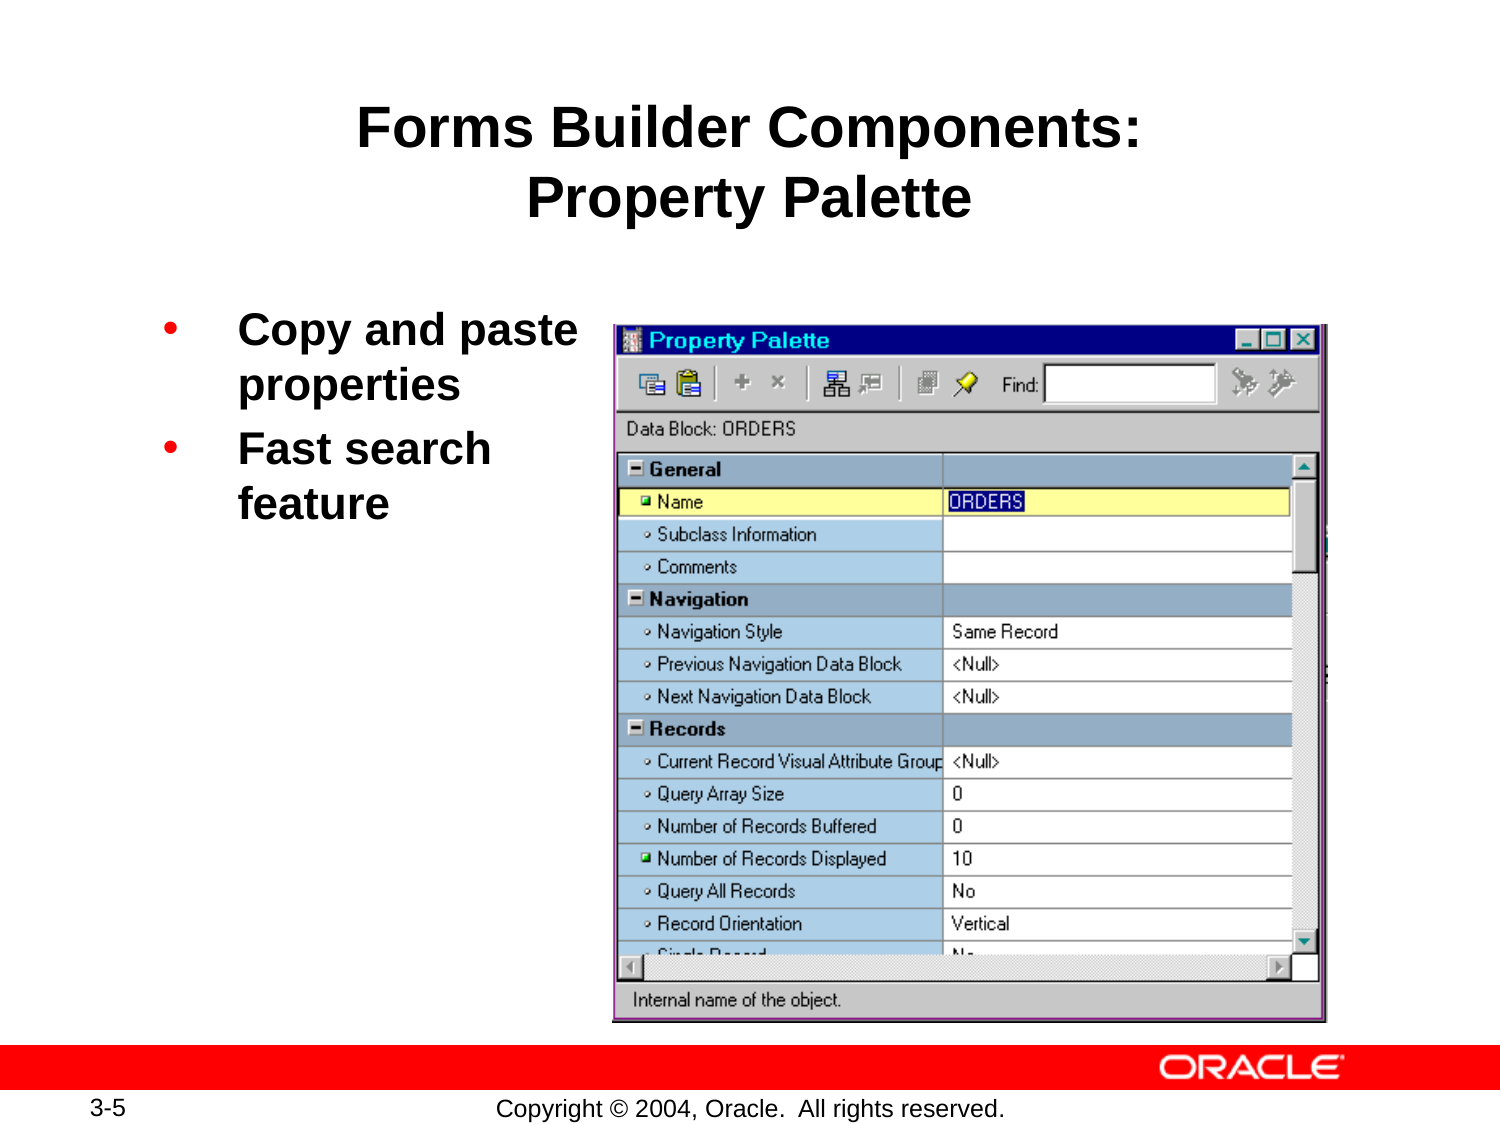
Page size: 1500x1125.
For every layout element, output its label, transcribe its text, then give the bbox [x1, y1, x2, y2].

text_box Copy and paste properties Fast search feature [141, 297, 613, 532]
title Forms Builder Components: Property Palette [149, 87, 1351, 232]
picture [612, 324, 1328, 1023]
